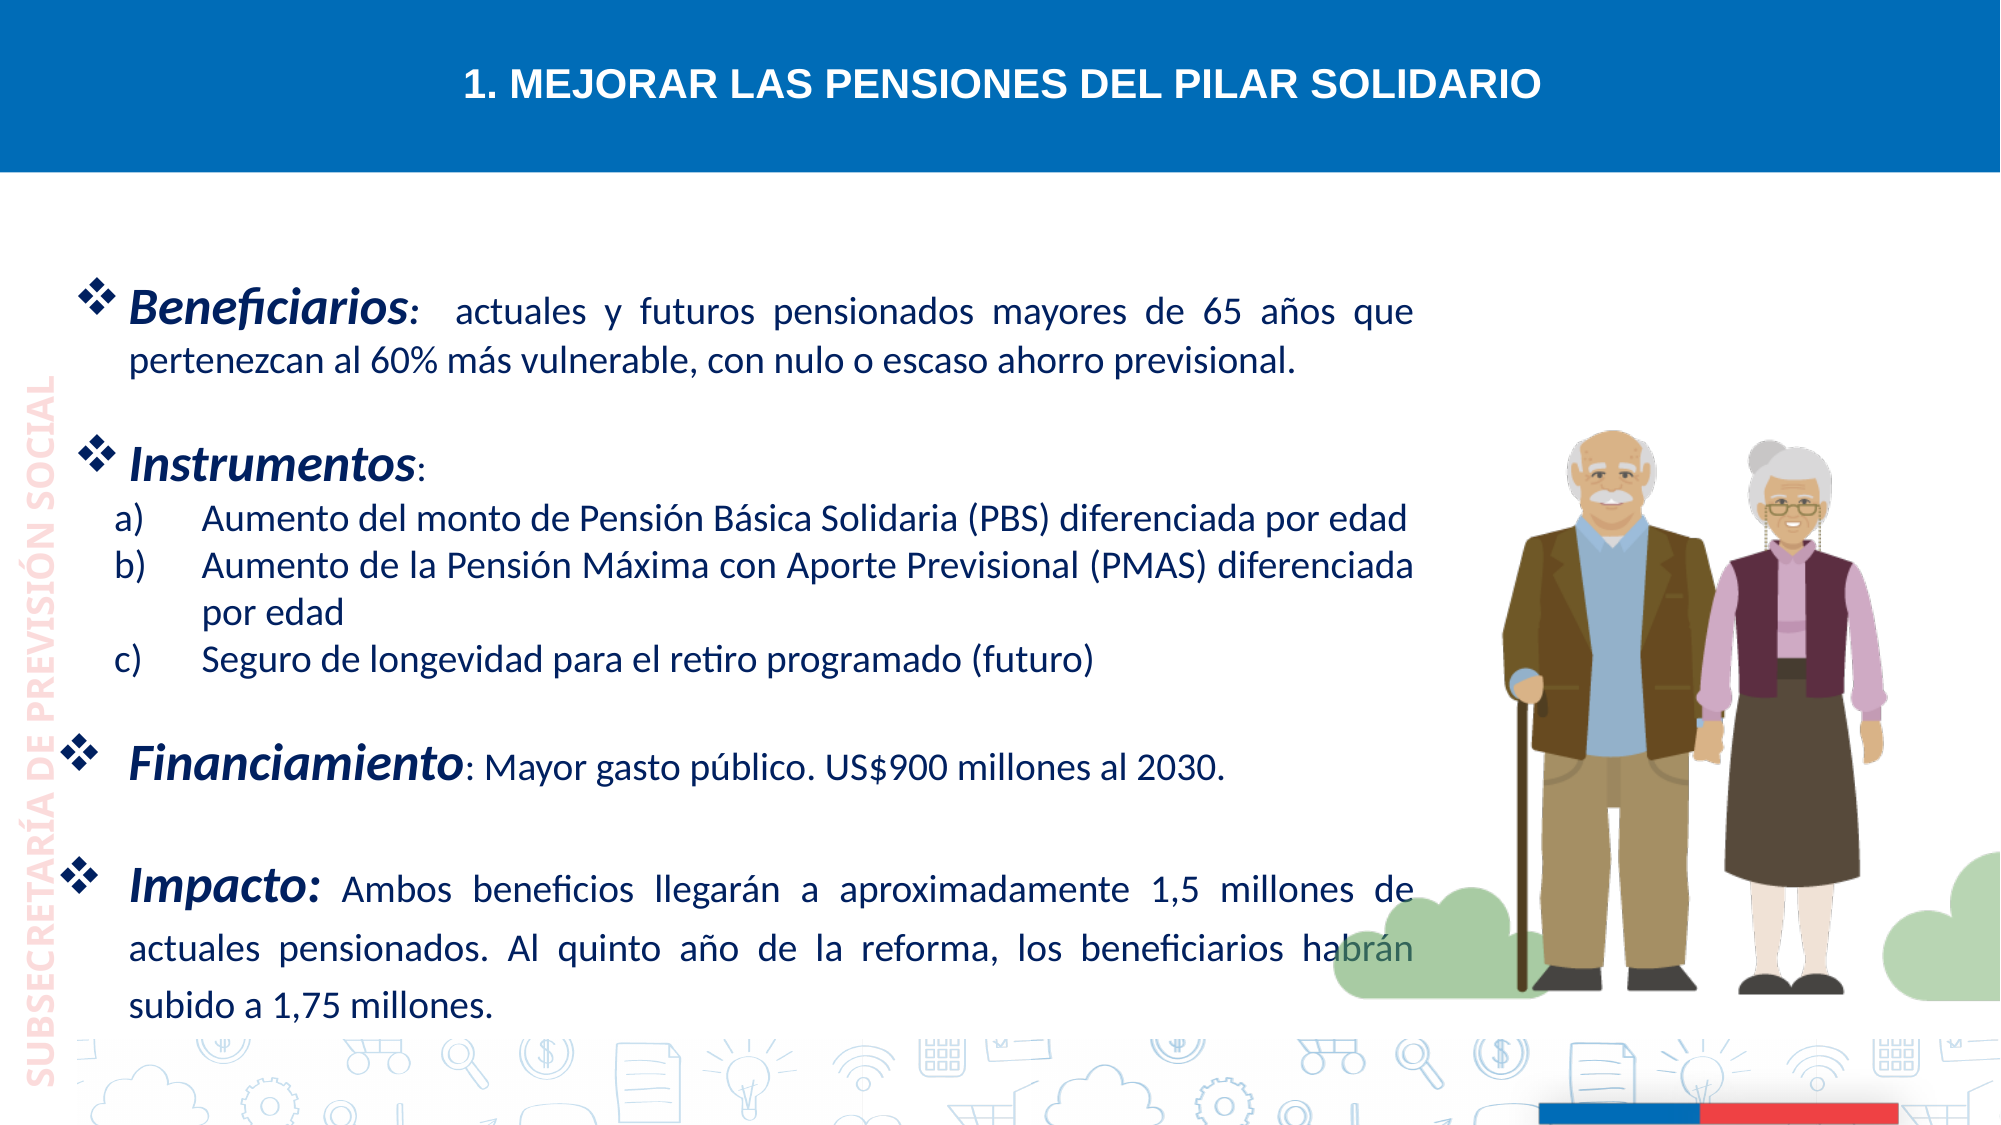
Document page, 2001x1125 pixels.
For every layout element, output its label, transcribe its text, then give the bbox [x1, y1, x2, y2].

text_box 1. MEJORAR LAS PENSIONES DEL PILAR SOLIDARIO [260, 56, 1746, 107]
text_box [0, 0, 2000, 173]
picture [77, 142, 2001, 1125]
list Beneficiarios: actuales y futuros pensionados mayores de 65 años que pertenezcan al 60% más vulnerable, con nulo o escaso ahorro previsional. Instrumentos: Aumento del monto de Pensión Básica Solidaria (PBS) diferenciada por edad Aumento de la Pensión Máxima con Aporte Previsional (PMAS) diferenciada por edad Seguro de longevidad para el retiro programado (futuro) Financiamiento: Mayor gasto público. US$900 millones al 2030. Impacto: Ambos beneficios llegarán a aproximadamente 1,5 millones de actuales pensionados. Al quinto año de la reforma, los beneficiarios habrán subido a 1,75 millones. [55, 235, 1415, 1053]
